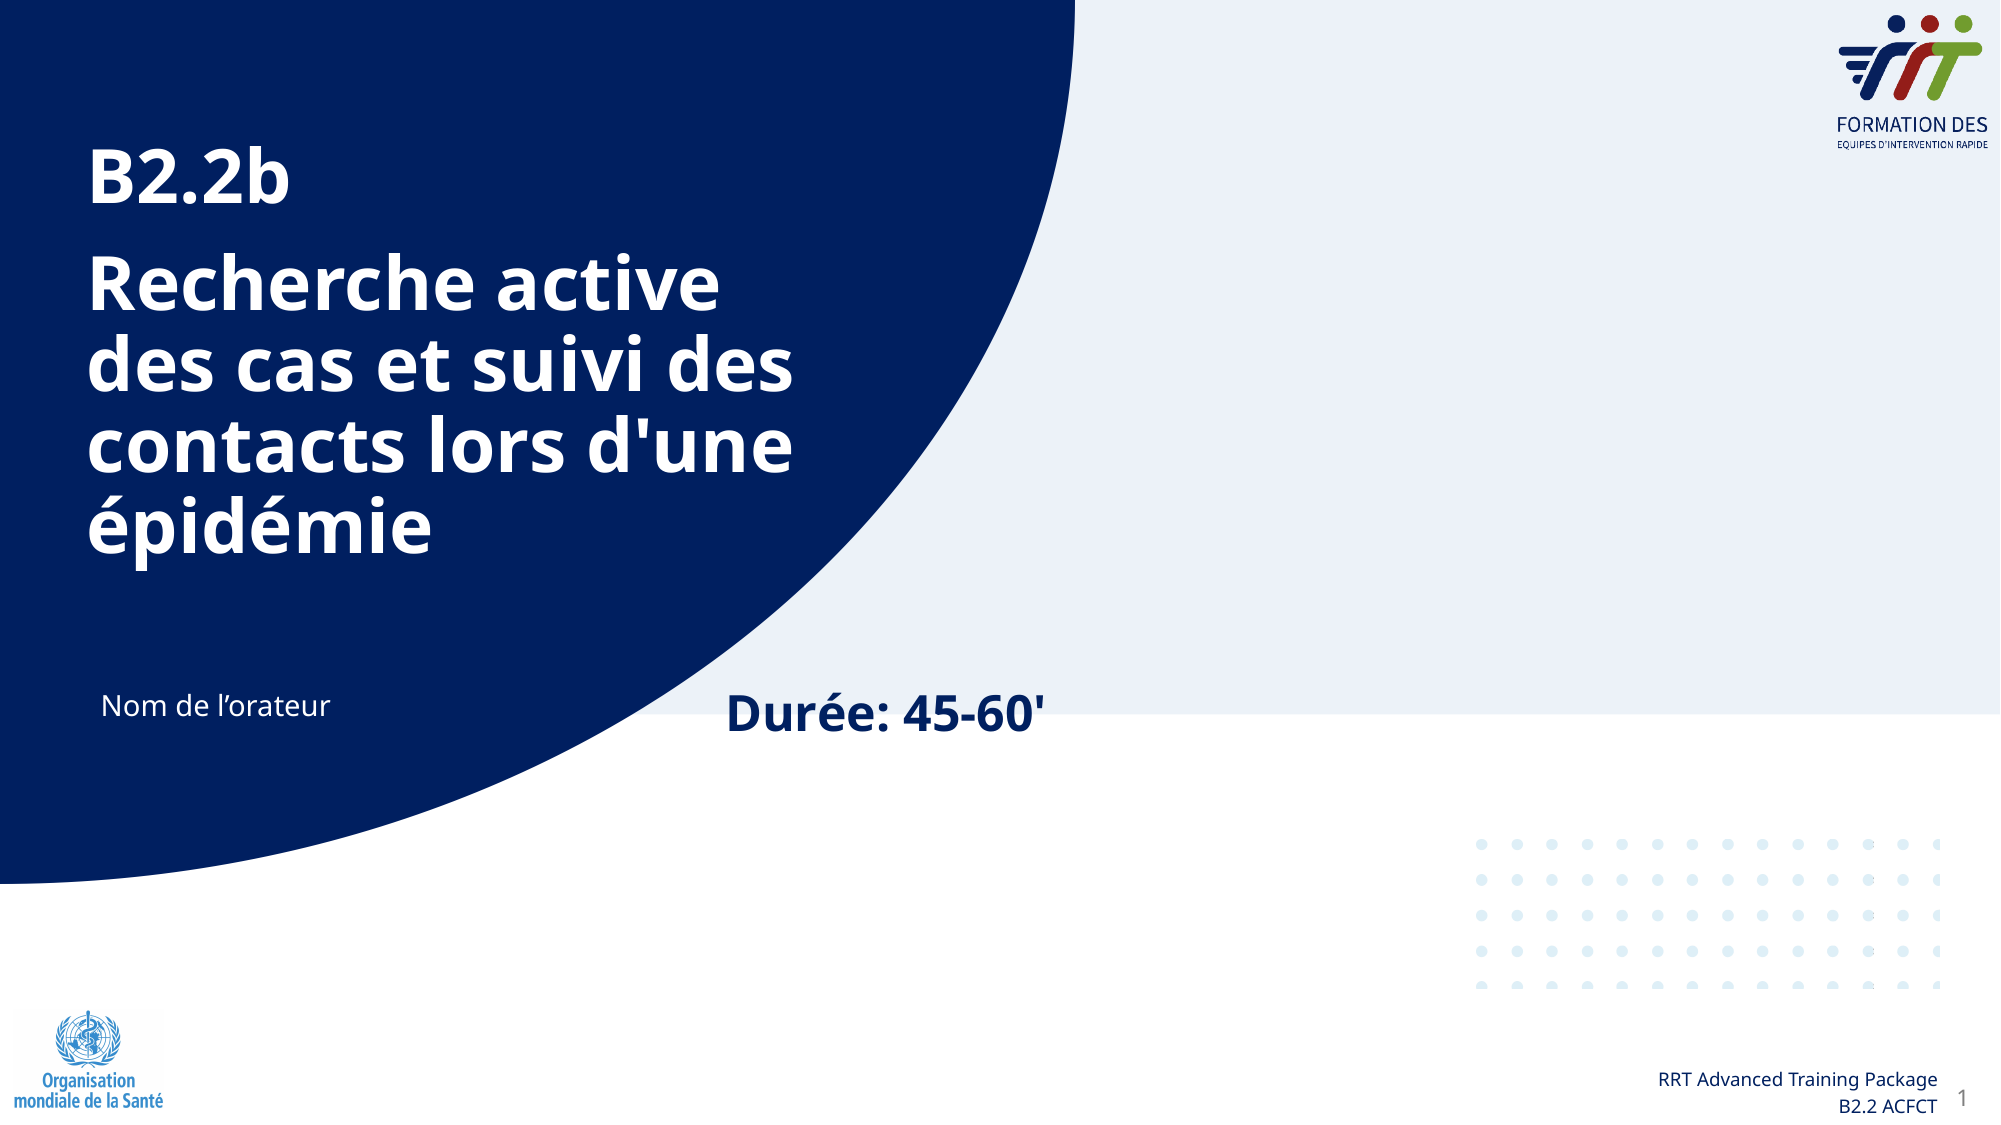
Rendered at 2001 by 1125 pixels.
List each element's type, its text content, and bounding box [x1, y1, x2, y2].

list Durée: 45-60' [716, 679, 1073, 752]
picture [0, 0, 1075, 884]
picture [1476, 839, 1940, 989]
text_box B2.2b [78, 121, 442, 227]
picture [1837, 14, 1988, 150]
picture [13, 1009, 164, 1109]
title Recherche active des cas et suivi des contacts lors d'une épidémie [78, 233, 817, 583]
text_box Nom de l’orateur [93, 680, 476, 731]
